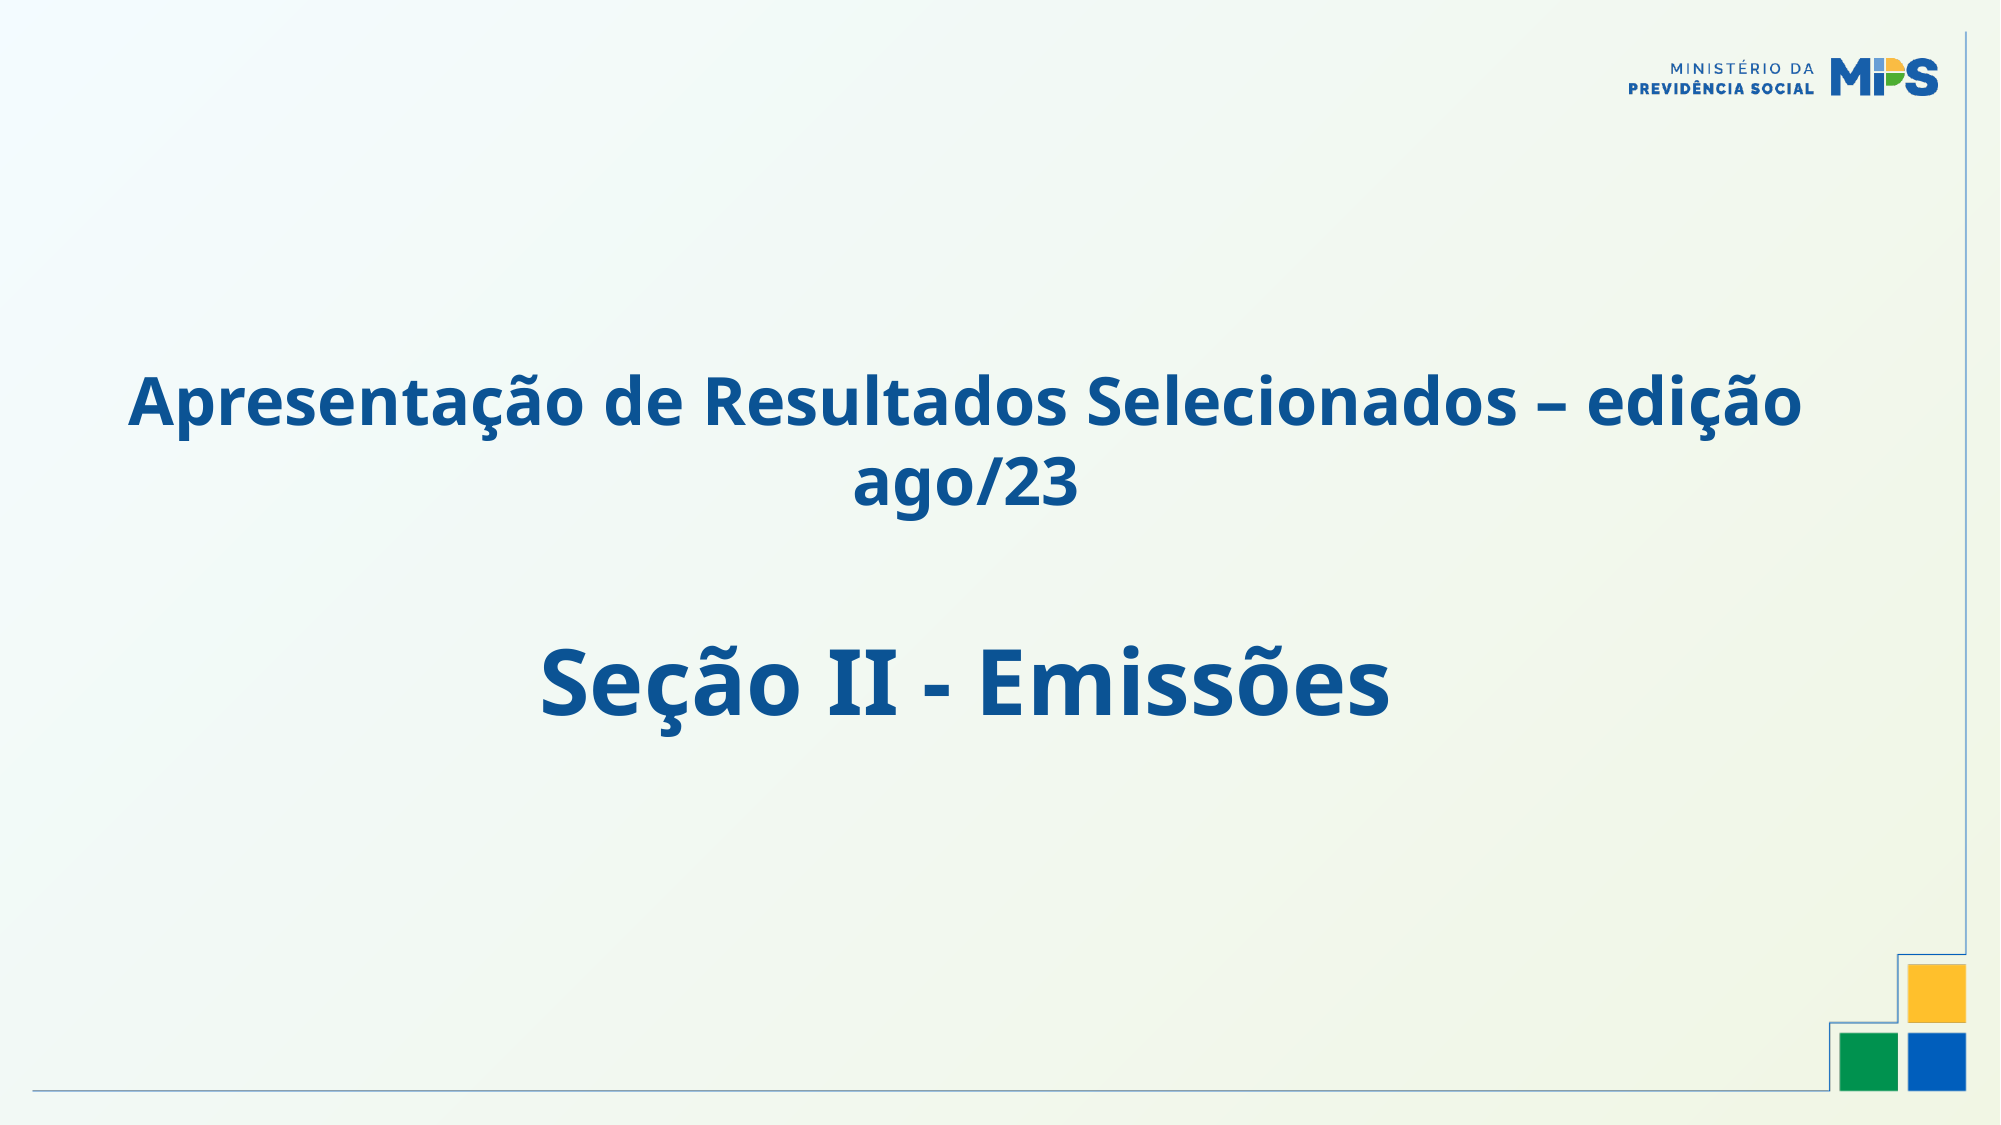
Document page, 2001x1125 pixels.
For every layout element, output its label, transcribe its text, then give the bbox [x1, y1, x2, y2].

picture [0, 0, 2000, 1125]
text_box Apresentação de Resultados Selecionados – edição ago/23 Seção II - Emissões [46, 0, 1886, 1095]
